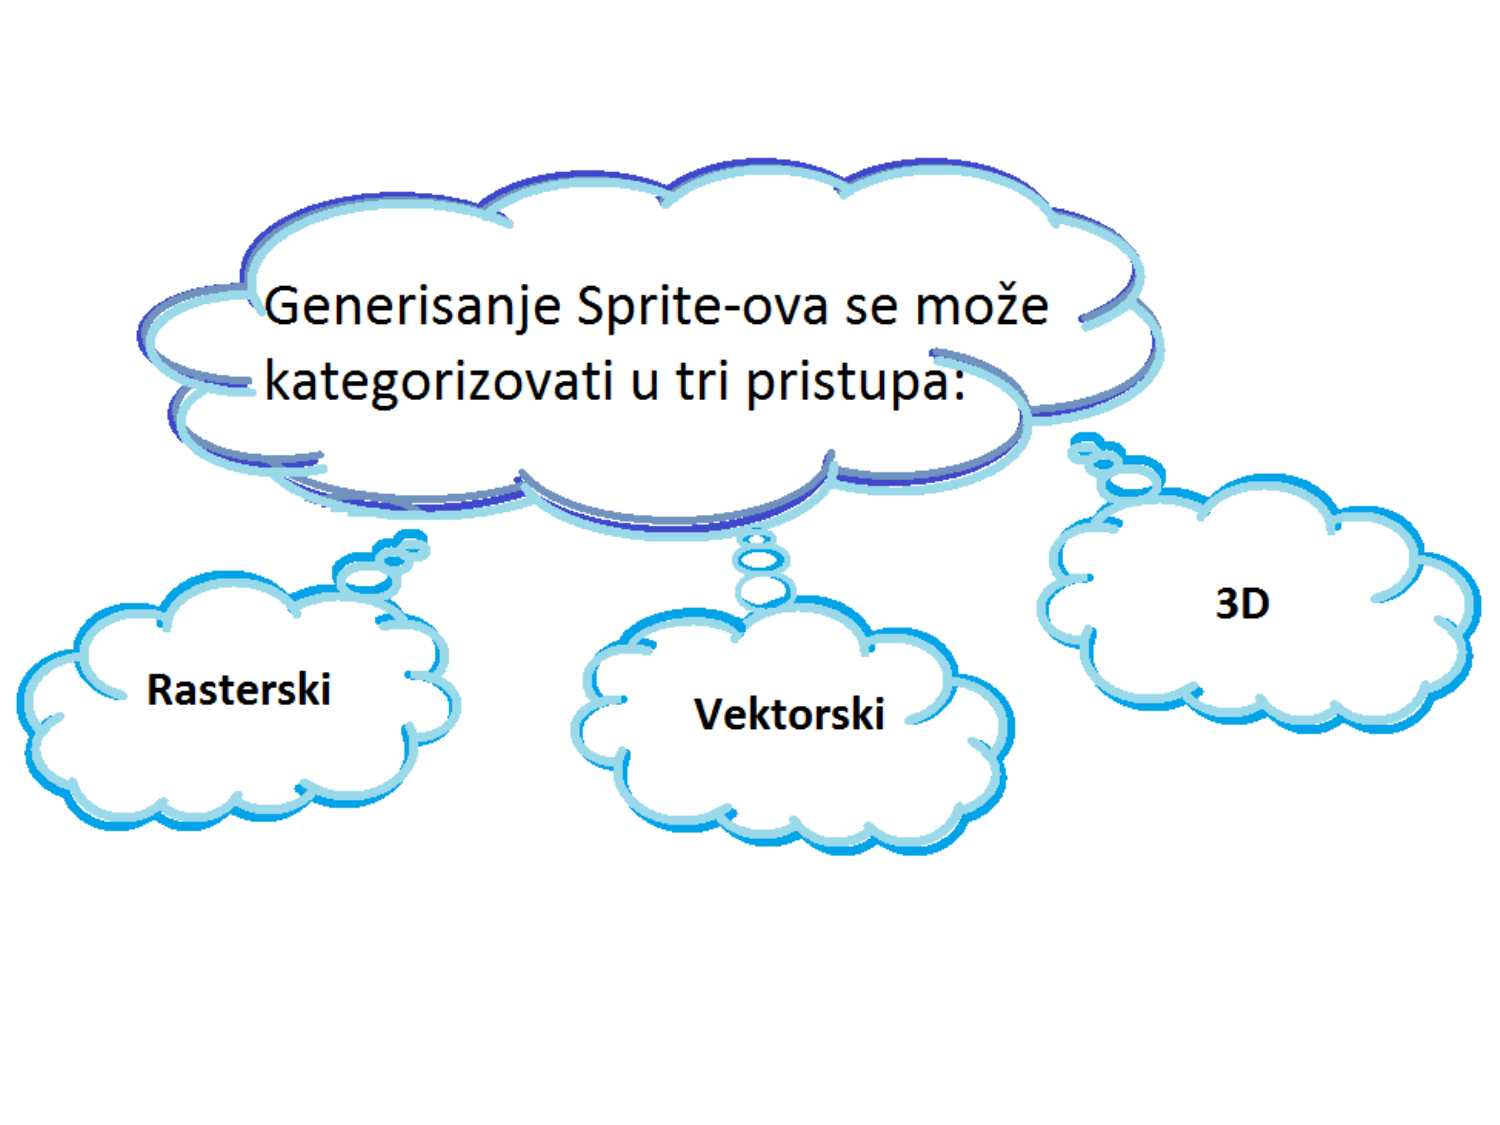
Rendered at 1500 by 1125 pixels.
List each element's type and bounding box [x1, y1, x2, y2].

picture [0, 152, 1500, 896]
